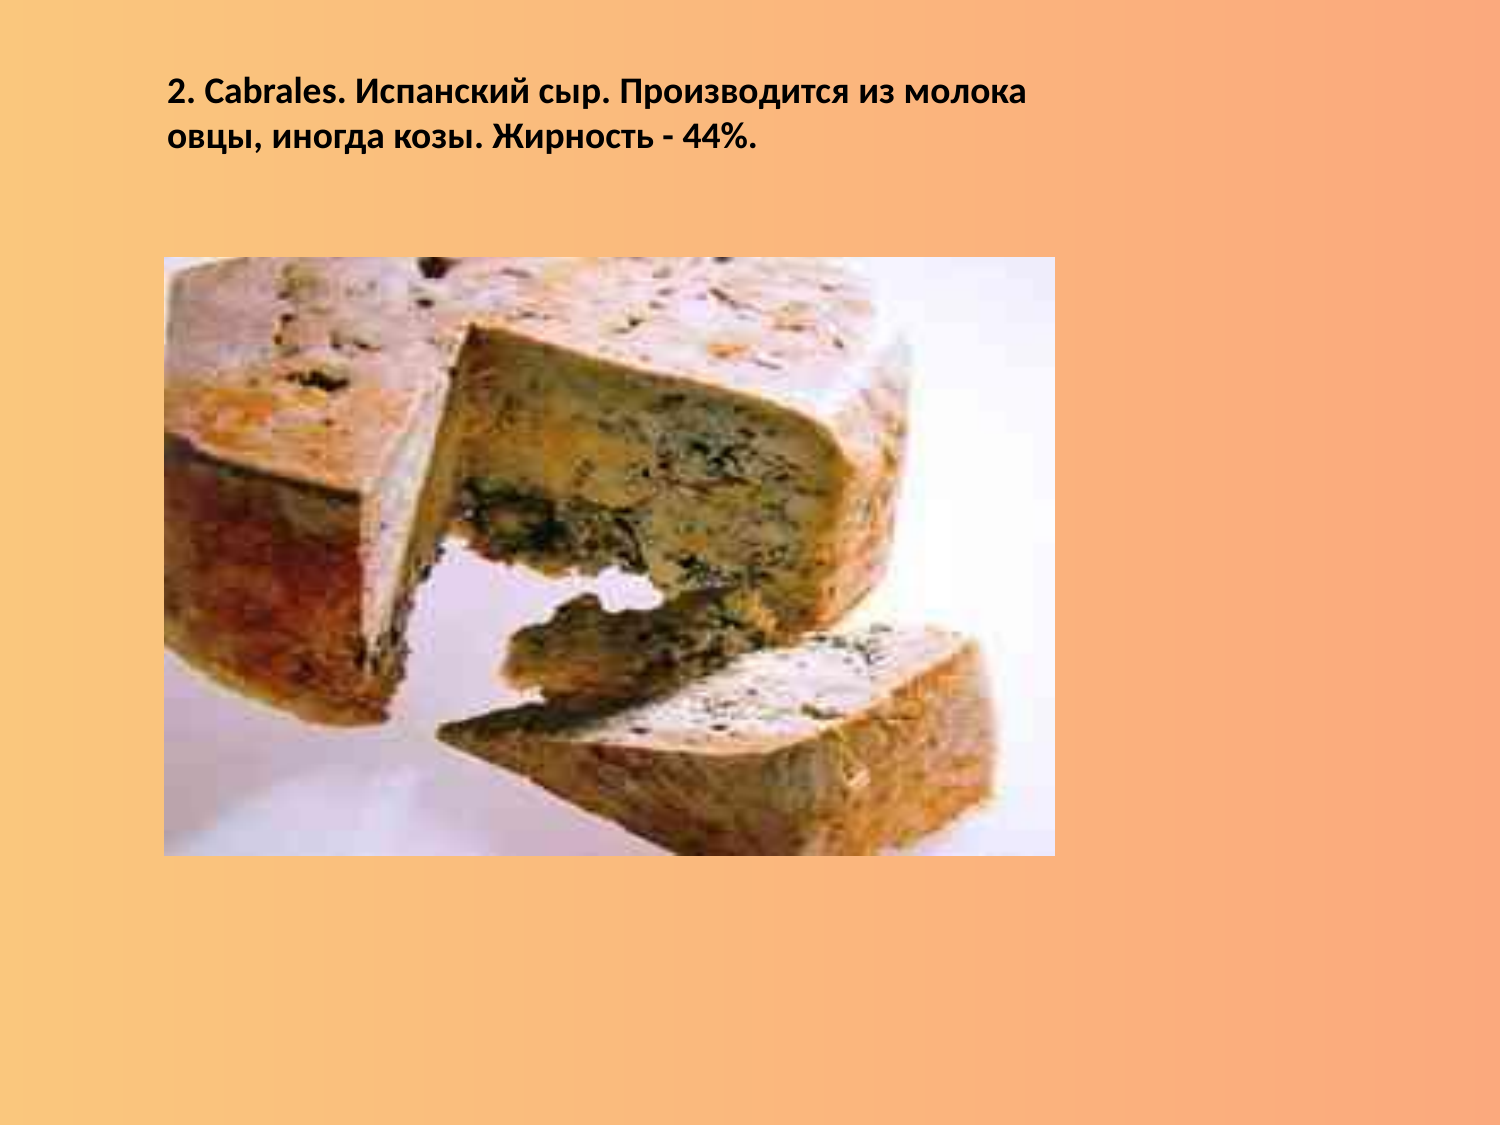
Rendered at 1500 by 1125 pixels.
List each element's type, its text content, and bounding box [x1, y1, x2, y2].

picture [163, 257, 1055, 856]
text_box 2. Cabrales. Испaнский сыр. Производится из молока овцы, иногда козы. Жирность - 44%. [152, 58, 1125, 164]
